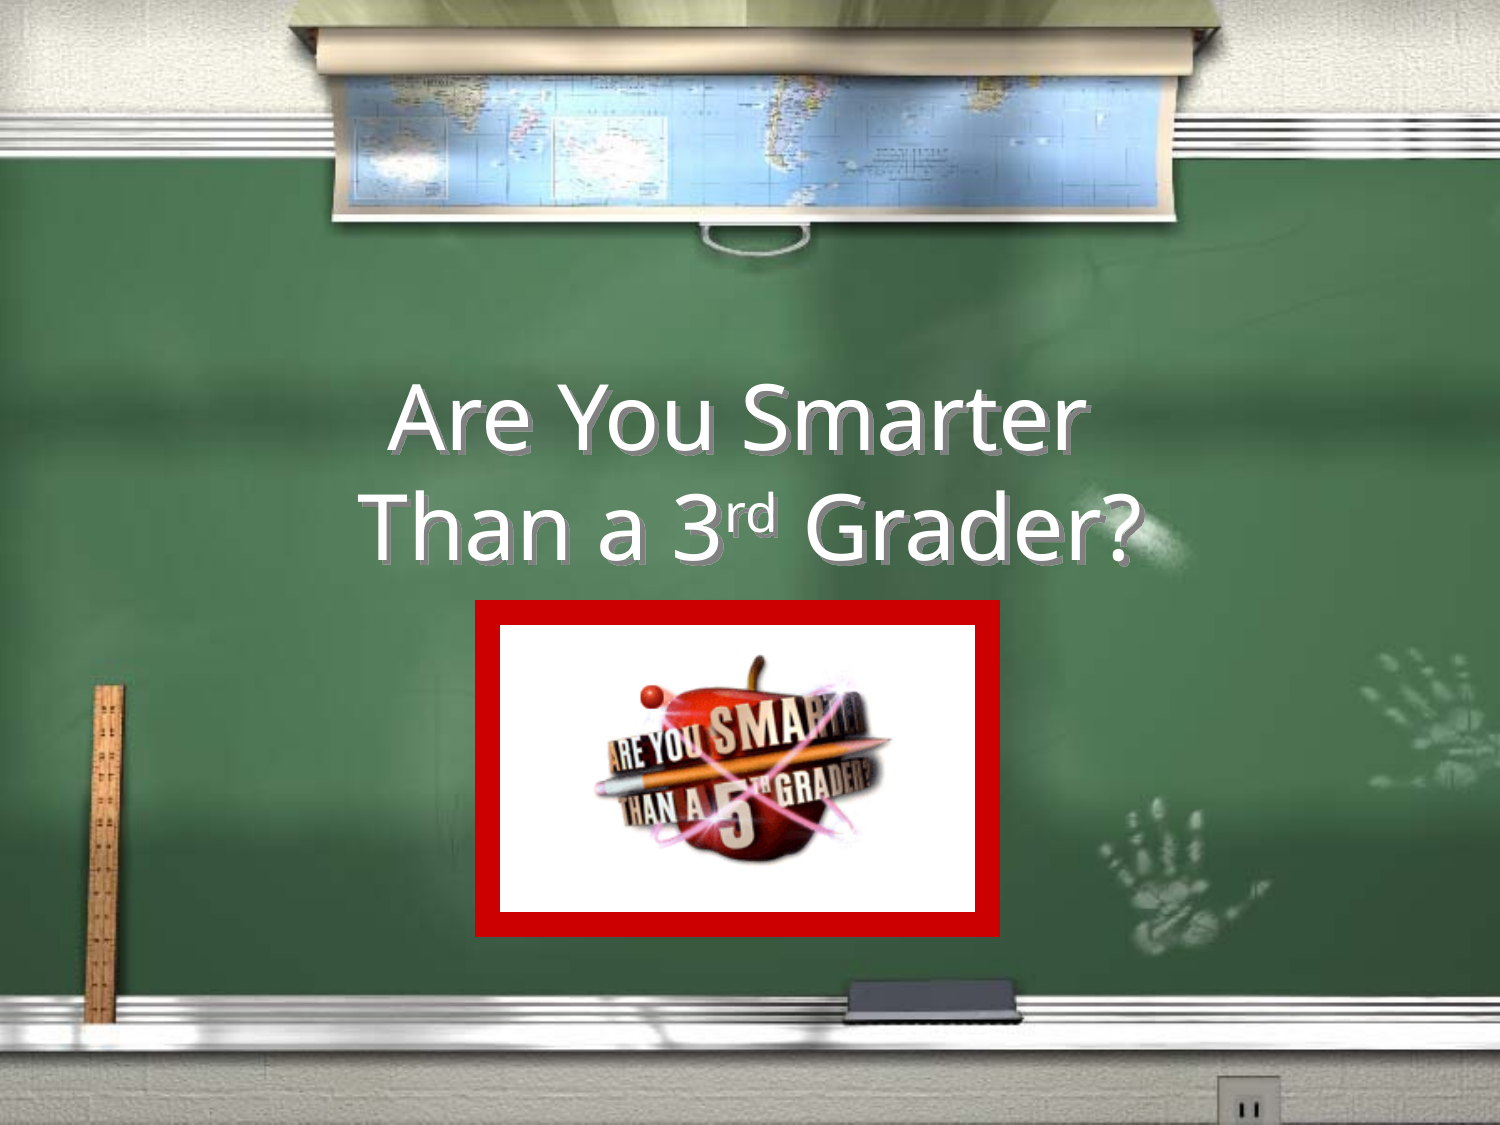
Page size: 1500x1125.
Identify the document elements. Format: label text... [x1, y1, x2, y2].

text_box [487, 612, 988, 925]
picture [0, 0, 1500, 1125]
title Are You Smarter Than a 3rd Grader? [112, 374, 1388, 563]
